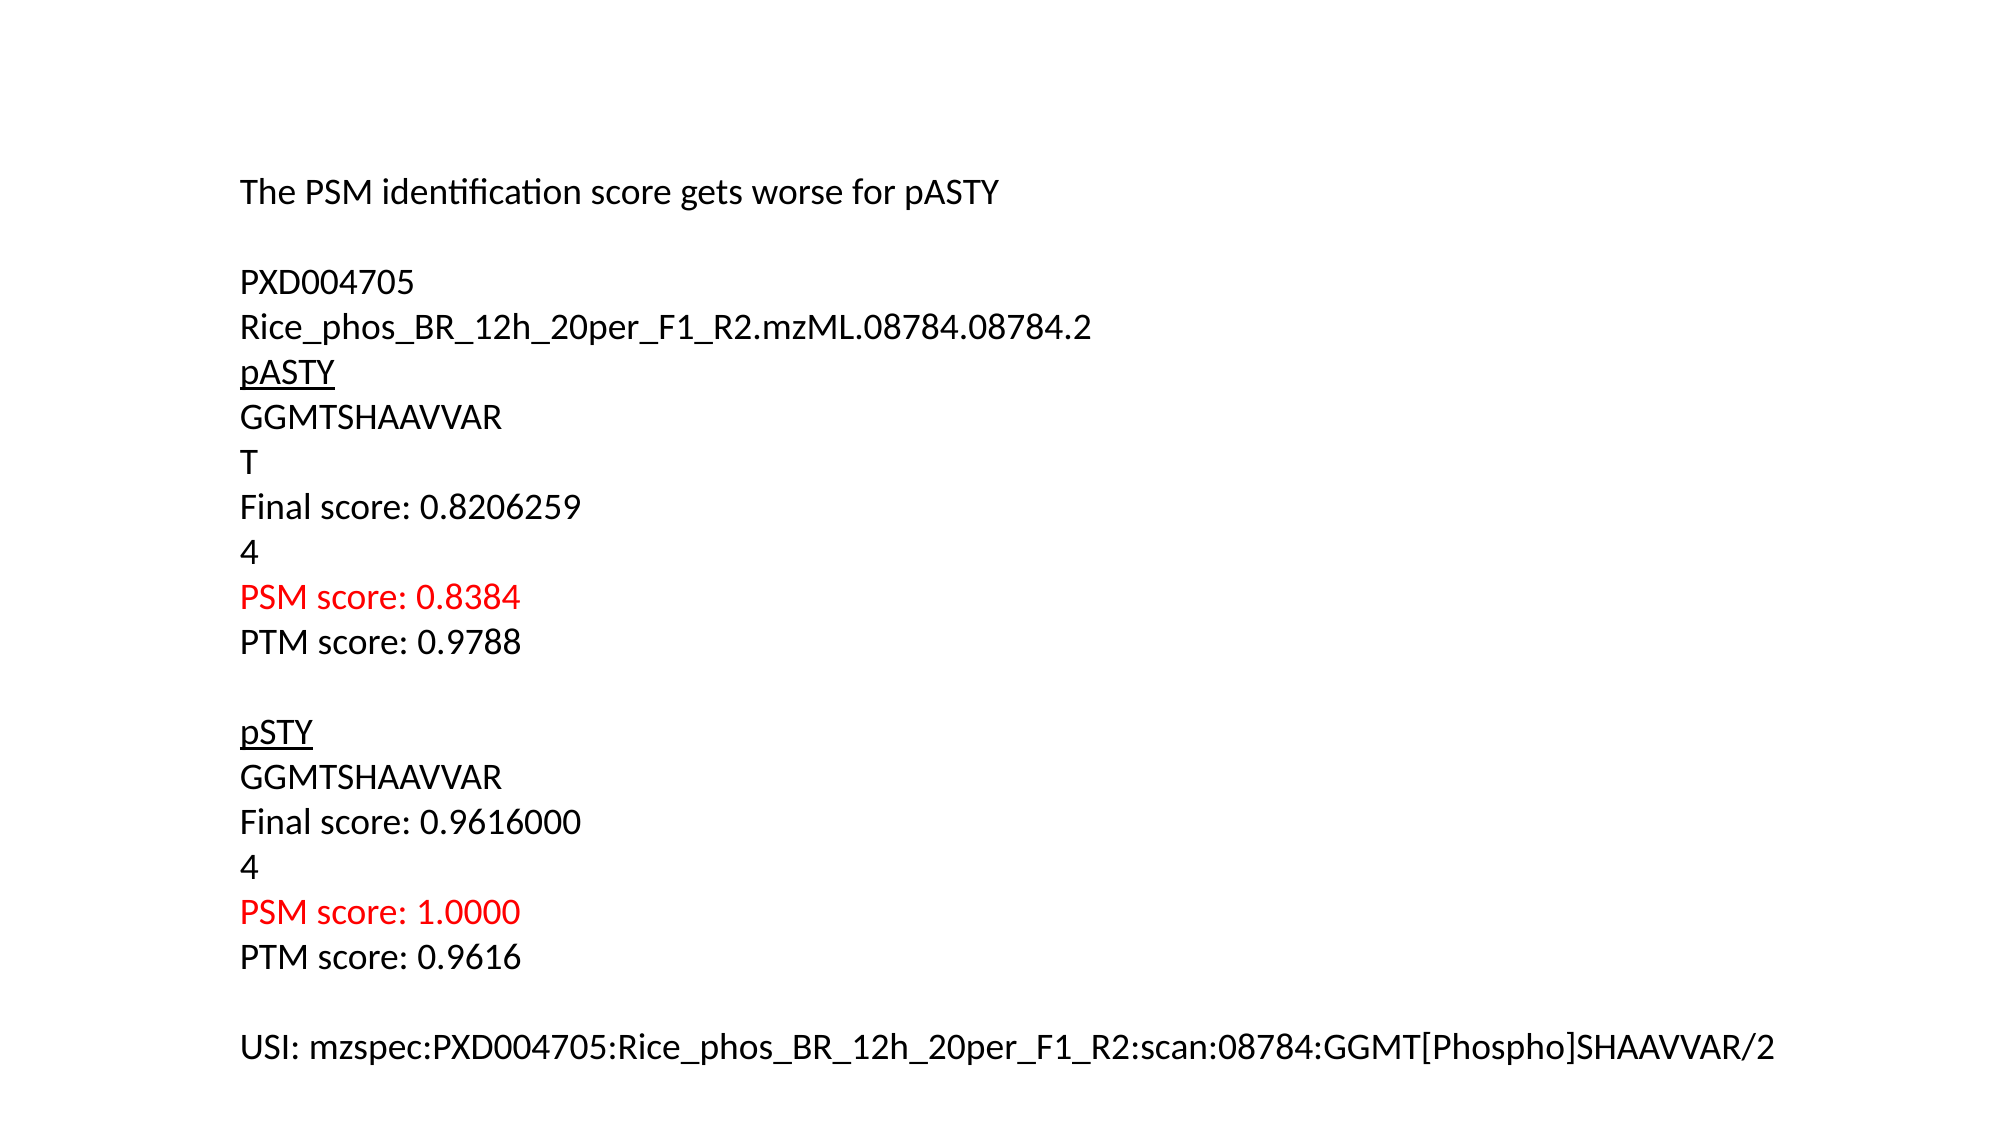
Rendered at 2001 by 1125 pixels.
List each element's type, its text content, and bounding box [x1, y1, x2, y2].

text_box The PSM identification score gets worse for pASTY PXD004705 Rice_phos_BR_12h_20per_F1_R2.mzML.08784.08784.2 pASTY GGMTSHAAVVAR T Final score: 0.8206259 4 PSM score: 0.8384 PTM score: 0.9788 pSTY GGMTSHAAVVAR Final score: 0.9616000 4 PSM score: 1.0000 PTM score: 0.9616 USI: mzspec:PXD004705:Rice_phos_BR_12h_20per_F1_R2:scan:08784:GGMT[Phospho]SHAAVVAR/2 [225, 159, 1824, 1075]
